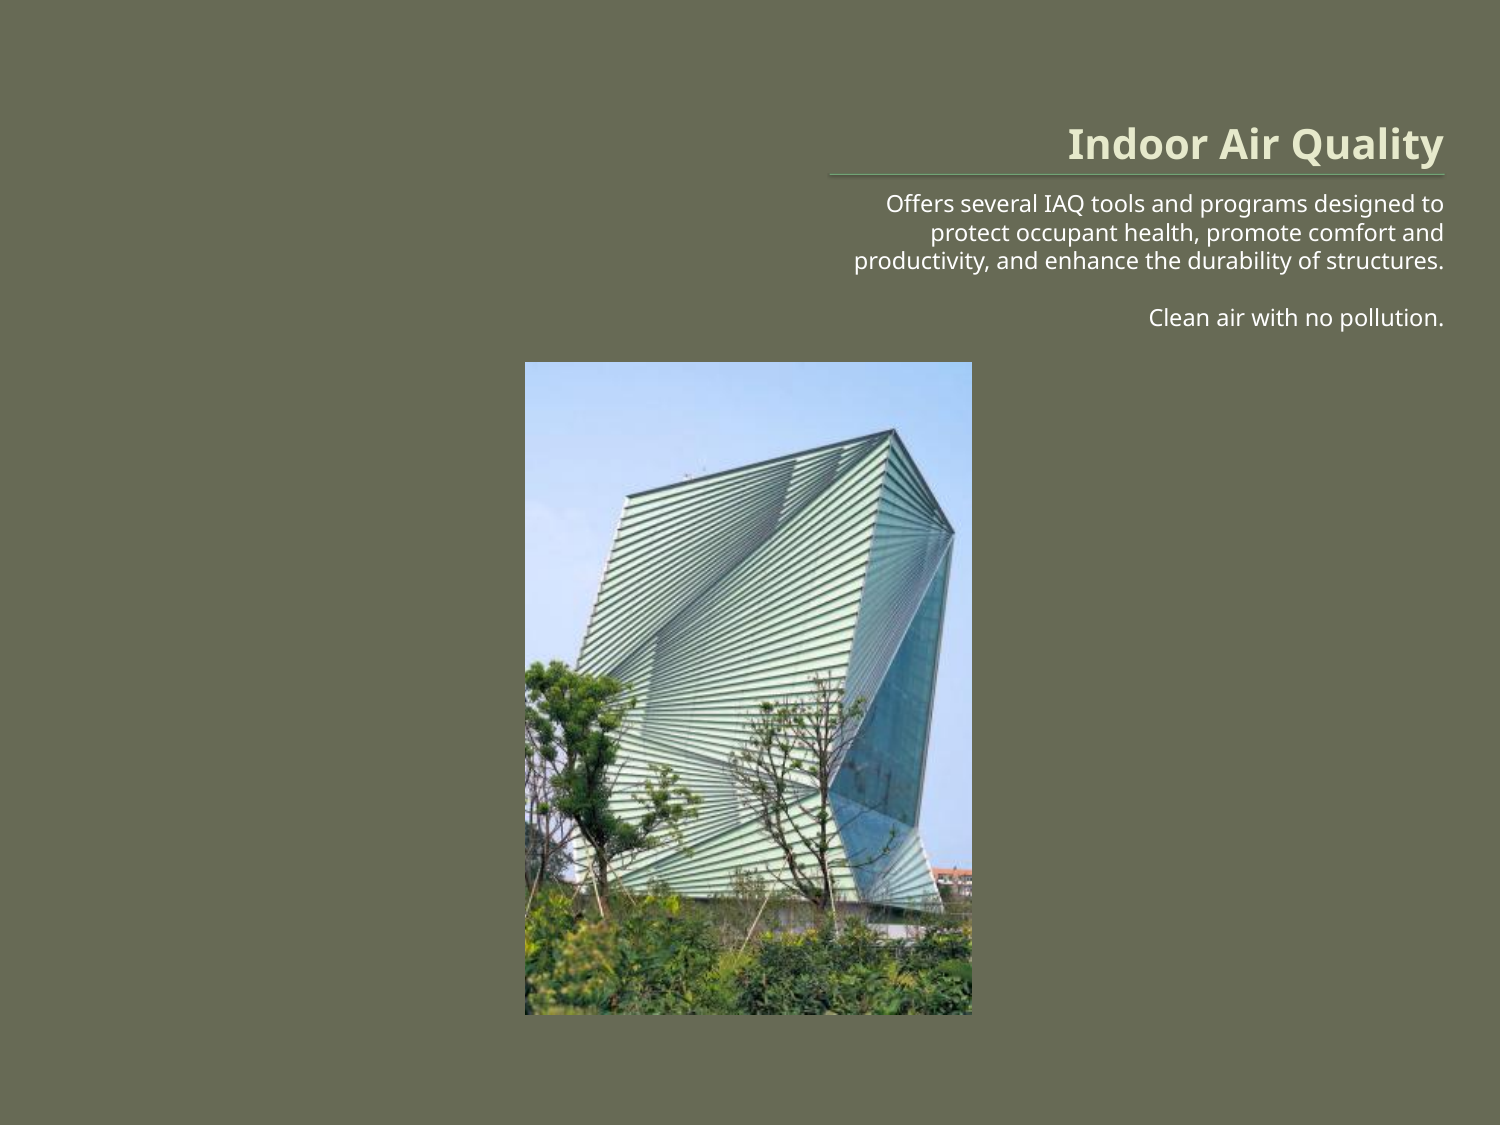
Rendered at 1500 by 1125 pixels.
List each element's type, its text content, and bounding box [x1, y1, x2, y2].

title Indoor Air Quality [814, 50, 1460, 175]
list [524, 362, 972, 1016]
list Offers several IAQ tools and programs designed to protect occupant health, promote comfort and productivity, and enhance the durability of structures. Clean air with no pollution. [814, 181, 1460, 357]
